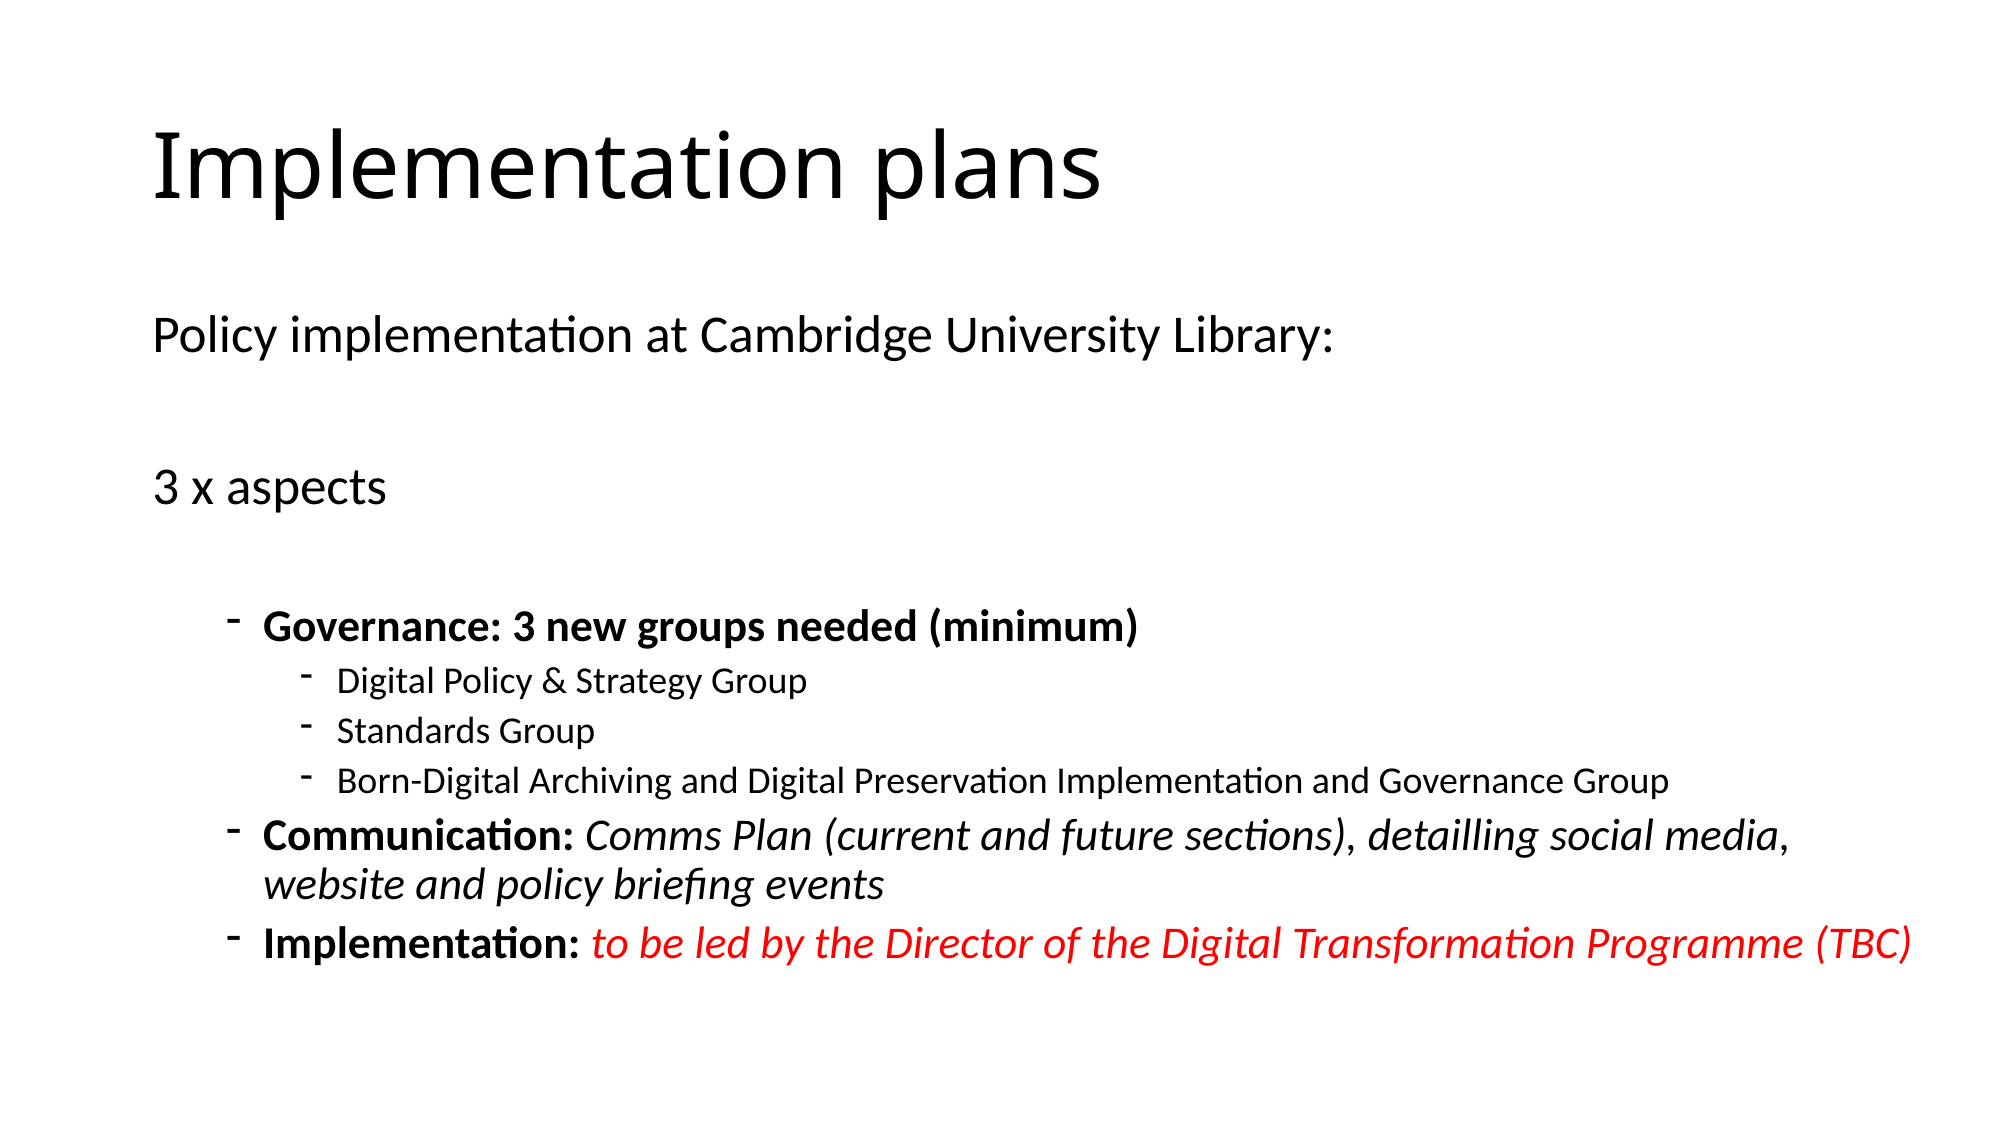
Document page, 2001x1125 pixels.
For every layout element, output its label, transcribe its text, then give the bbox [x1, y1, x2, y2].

list Policy implementation at Cambridge University Library: 3 x aspects Governance: 3 new groups needed (minimum) Digital Policy & Strategy Group Standards Group Born-Digital Archiving and Digital Preservation Implementation and Governance Group Communication: Comms Plan (current and future sections), detailling social media, website and policy briefing events Implementation: to be led by the Director of the Digital Transformation Programme (TBC) [137, 299, 1947, 1014]
title Implementation plans [137, 59, 1863, 278]
